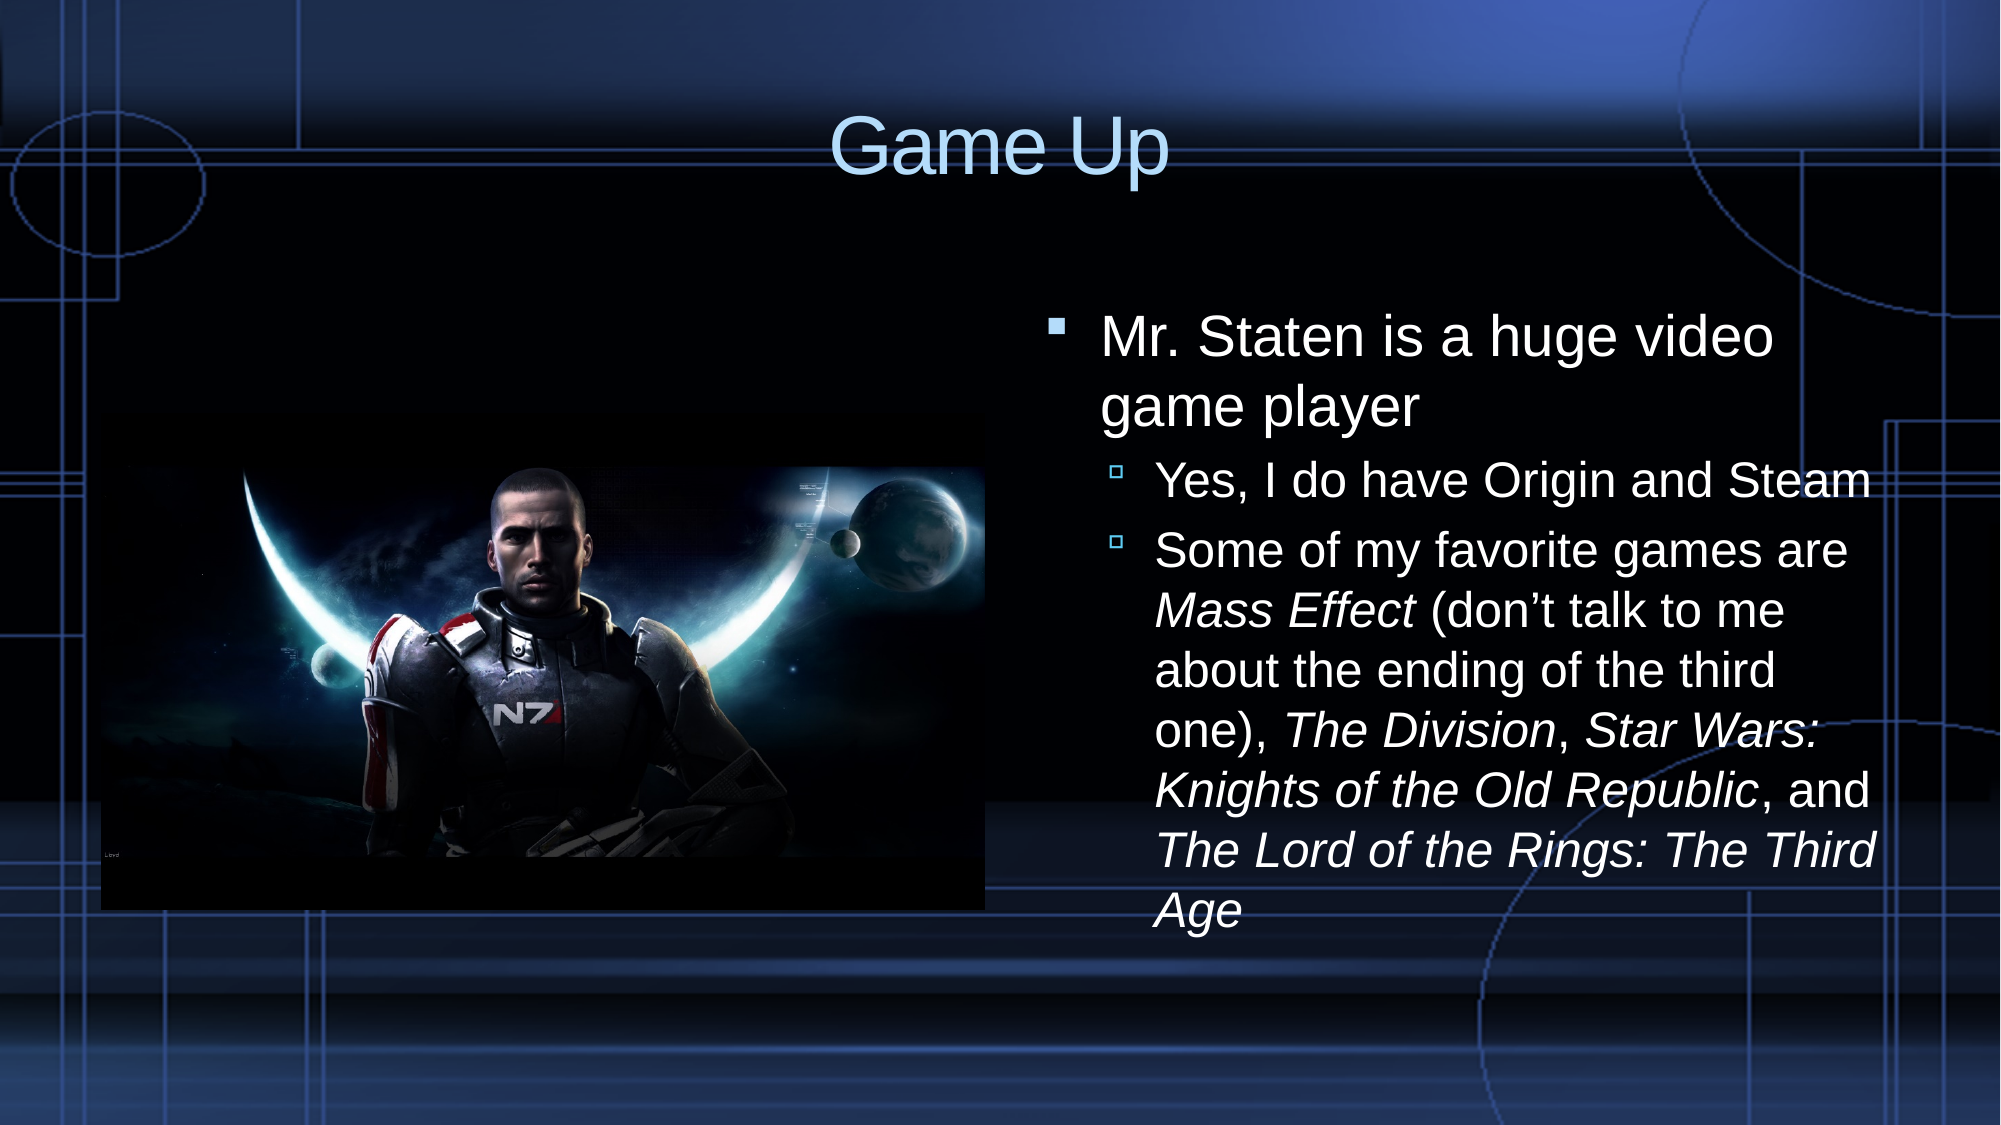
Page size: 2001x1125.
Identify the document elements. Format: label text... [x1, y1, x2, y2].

title Game Up [99, 83, 1900, 234]
list Mr. Staten is a huge video game player Yes, I do have Origin and Steam Some of my favorite games are Mass Effect (don’t talk to me about the ending of the third one), The Division, Star Wars: Knights of the Old Republic, and The Lord of the Rings: The Third Age [1018, 290, 1902, 1033]
picture [0, 0, 2001, 1125]
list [100, 412, 986, 911]
